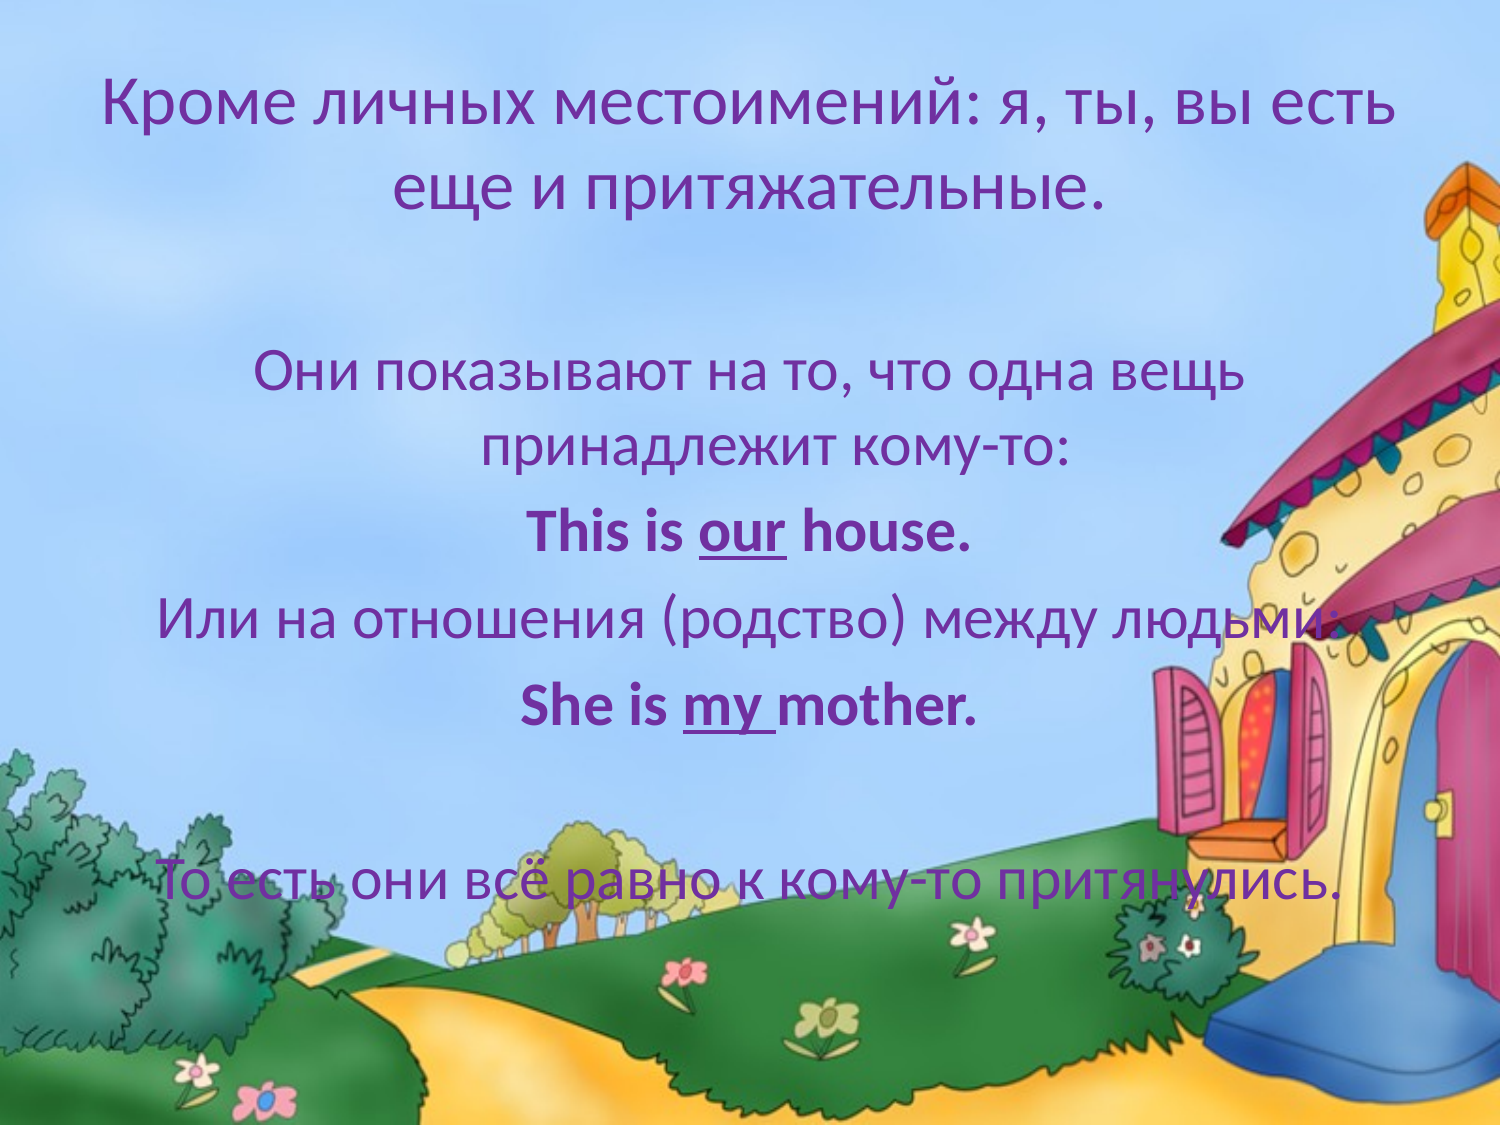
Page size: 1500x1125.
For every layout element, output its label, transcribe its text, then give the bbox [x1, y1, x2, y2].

title Кроме личных местоимений: я, ты, вы есть еще и притяжательные. [75, 45, 1425, 233]
list Они показывают на то, что одна вещь принадлежит кому-то: This is our house. Или на отношения (родство) между людьми: She is my mother. То есть они всё равно к кому-то притянулись. [75, 234, 1425, 926]
picture [0, 0, 1500, 1125]
